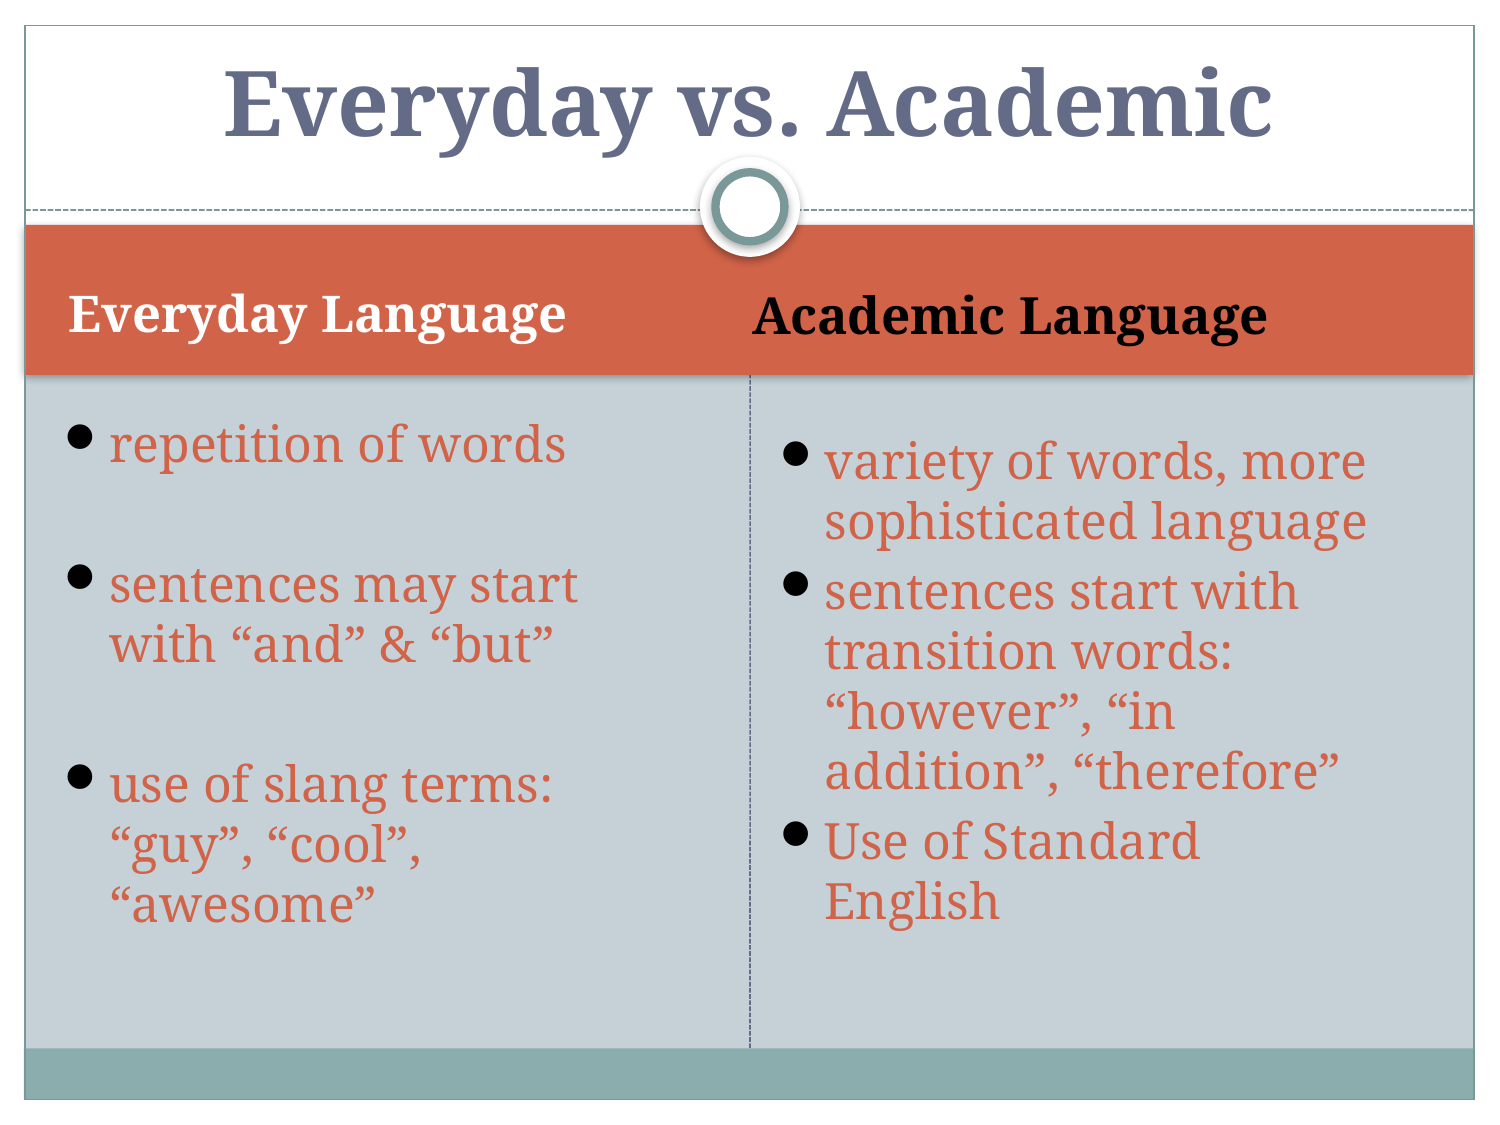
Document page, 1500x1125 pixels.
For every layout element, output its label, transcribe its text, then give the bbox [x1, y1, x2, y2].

title Everyday vs. Academic [49, 37, 1450, 162]
list Academic Language [737, 274, 1474, 353]
list Everyday Language [53, 273, 766, 352]
list repetition of words sentences may start with “and” & “but” use of slang terms: “guy”, “cool”, “awesome” [49, 405, 713, 1032]
list variety of words, more sophisticated language sentences start with transition words: “however”, “in addition”, “therefore” Use of Standard English [765, 352, 1400, 1039]
